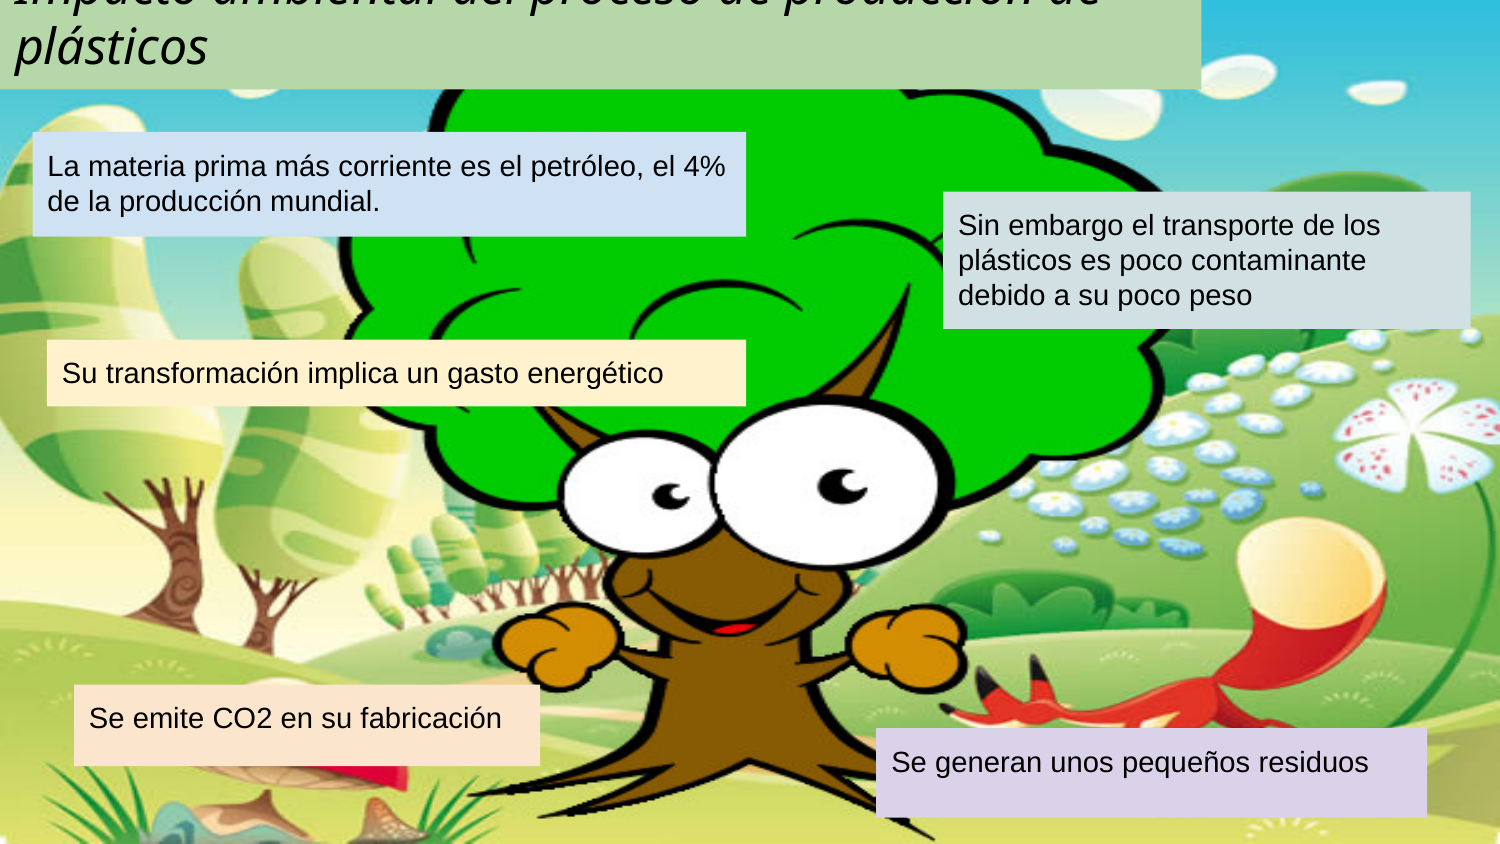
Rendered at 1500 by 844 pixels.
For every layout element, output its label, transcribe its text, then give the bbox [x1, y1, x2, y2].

title Impacto ambiental del proceso de producción de plásticos [0, 0, 1202, 90]
text_box La materia prima más corriente es el petróleo, el 4% de la producción mundial. [32, 131, 747, 237]
text_box Sin embargo el transporte de los plásticos es poco contaminante debido a su poco peso [943, 191, 1471, 329]
text_box Se emite CO2 en su fabricación [74, 684, 541, 767]
text_box Su transformación implica un gasto energético [46, 339, 747, 407]
picture [0, 0, 1500, 844]
text_box Se generan unos pequeños residuos [876, 728, 1428, 818]
